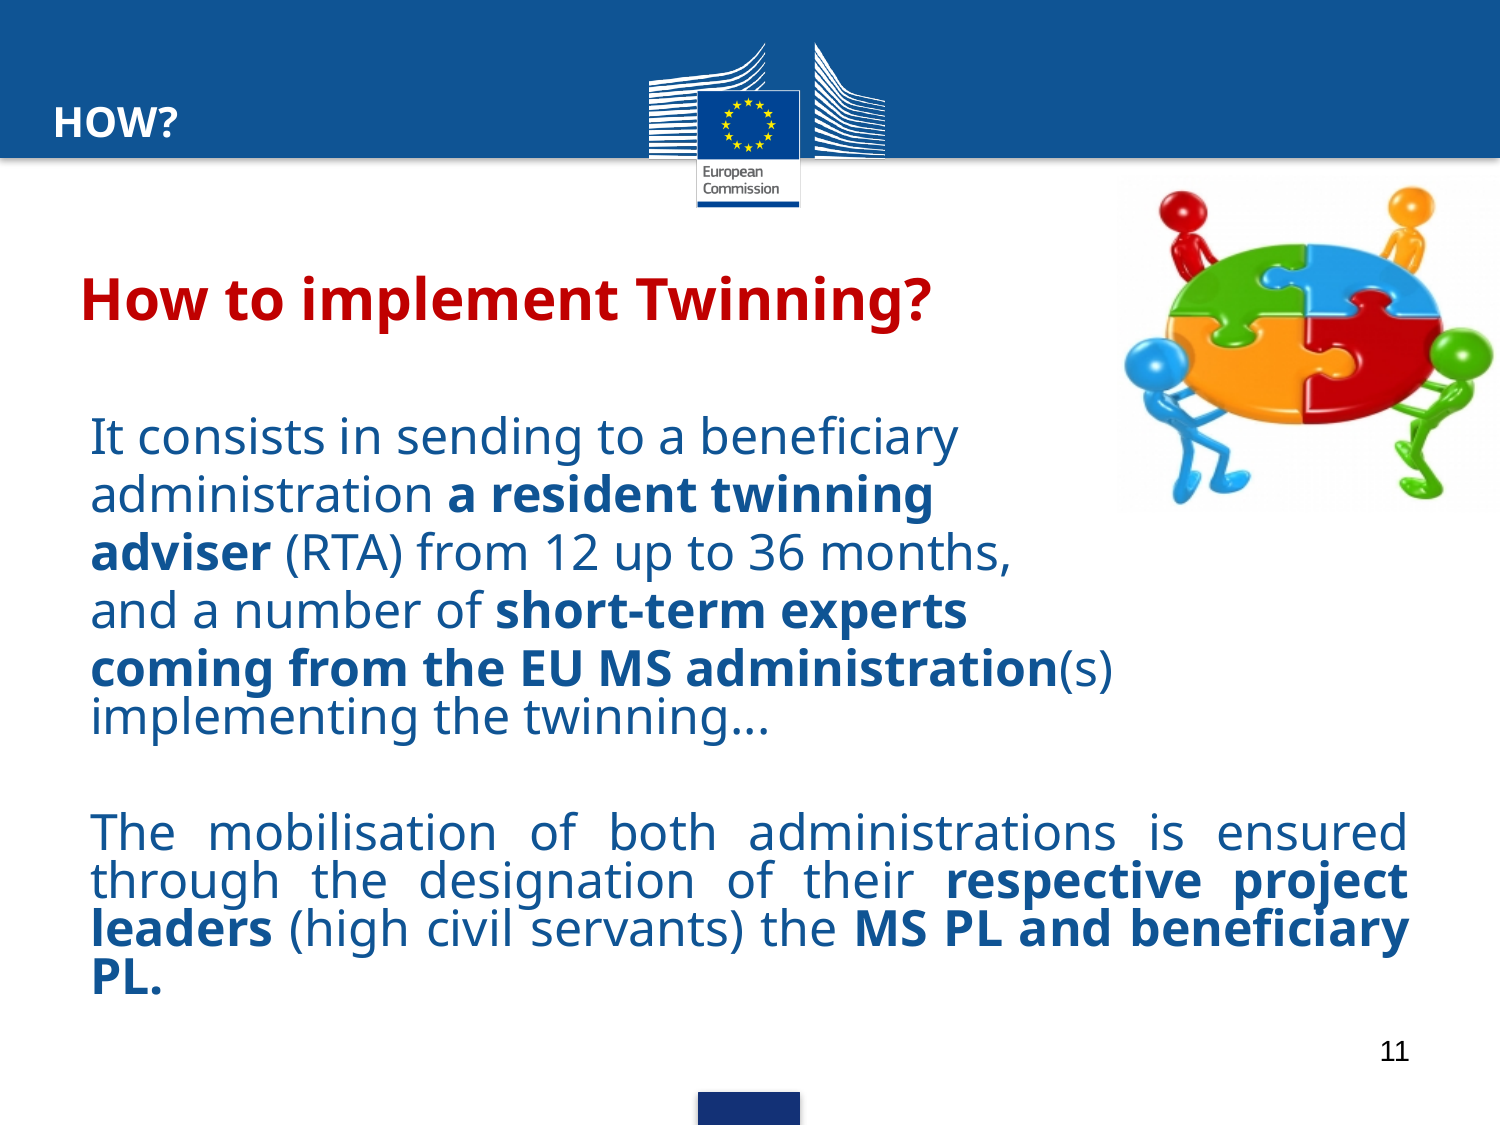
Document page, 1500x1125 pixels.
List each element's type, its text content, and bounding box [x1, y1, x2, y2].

title How to implement Twinning? [64, 219, 1111, 374]
picture [649, 42, 885, 208]
slide_number 11 [1074, 1024, 1425, 1103]
text_box HOW? [37, 88, 325, 153]
list It consists in sending to a beneficiary administration a resident twinning adviser (RTA) from 12 up to 36 months, and a number of short-term experts coming from the EU MS administration(s) implementing the twinning... The mobilisation of both administrations is ensured through the designation of their respective project leaders (high civil servants) the MS PL and beneficiary PL. [75, 408, 1425, 1050]
picture [1116, 175, 1500, 513]
